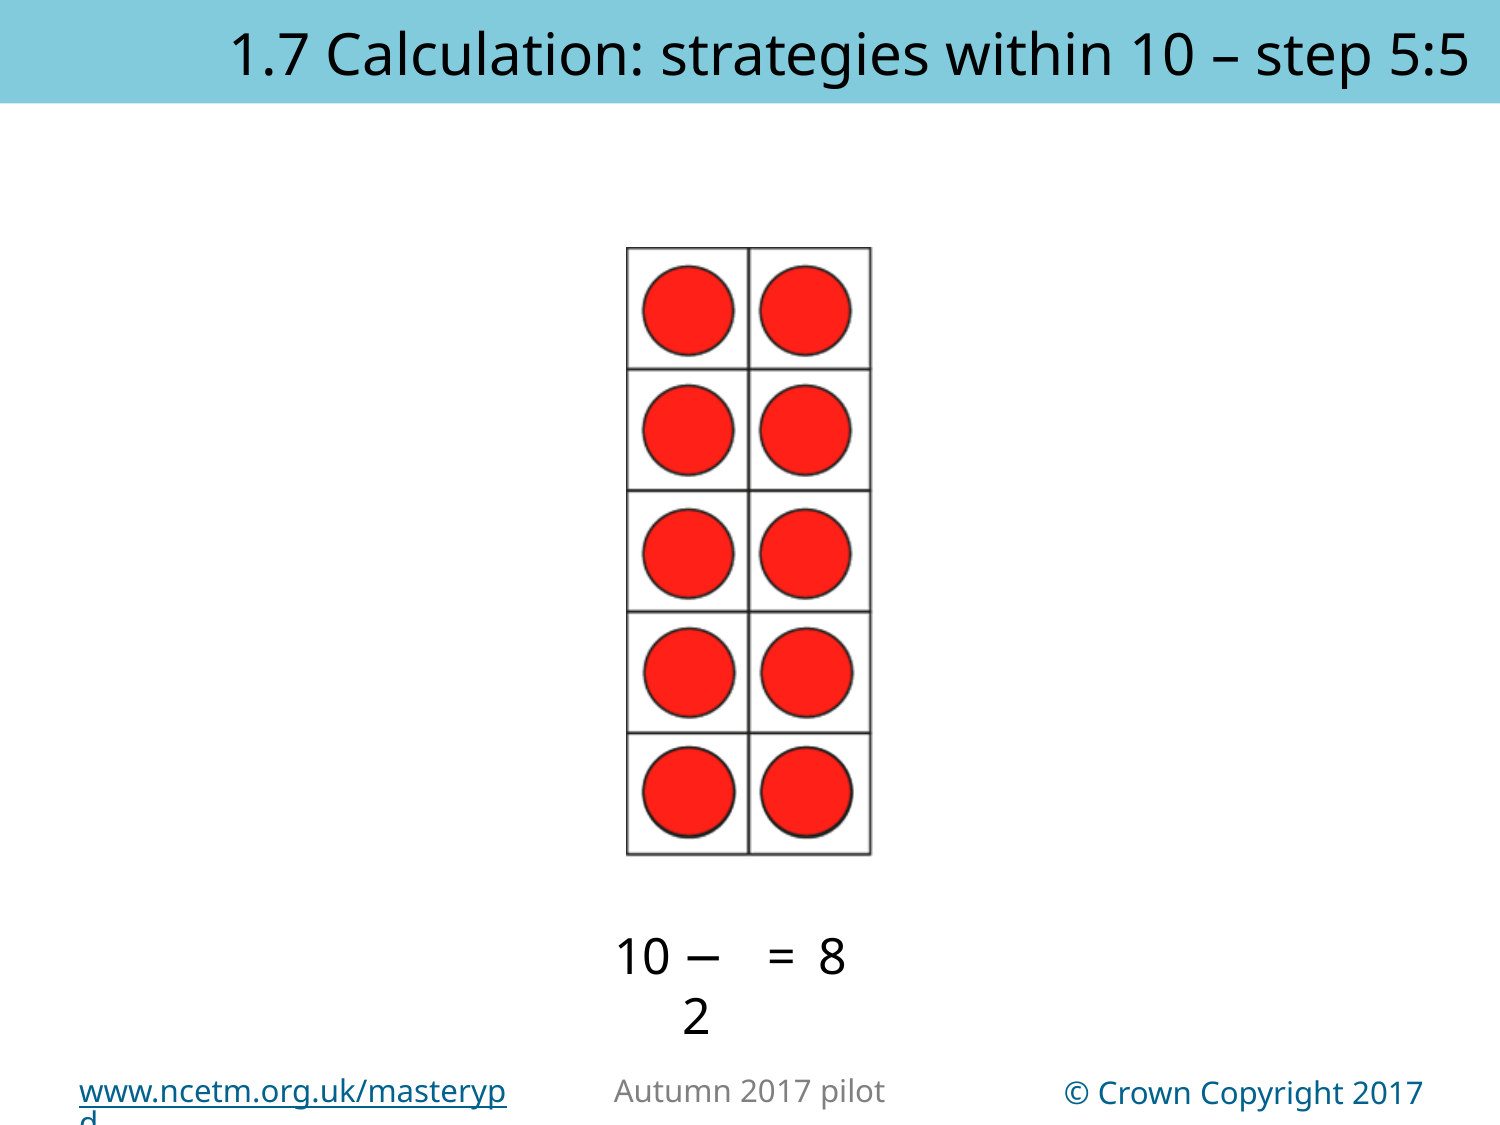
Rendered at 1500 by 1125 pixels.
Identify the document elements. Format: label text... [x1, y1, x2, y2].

text_box − 2 [667, 916, 780, 1052]
text_box 8 [803, 916, 868, 992]
picture [626, 247, 892, 878]
list 1.7 Calculation: strategies within 10 – step 5:5 [0, 0, 1500, 104]
text_box 10 [599, 916, 667, 992]
text_box = [752, 916, 801, 992]
